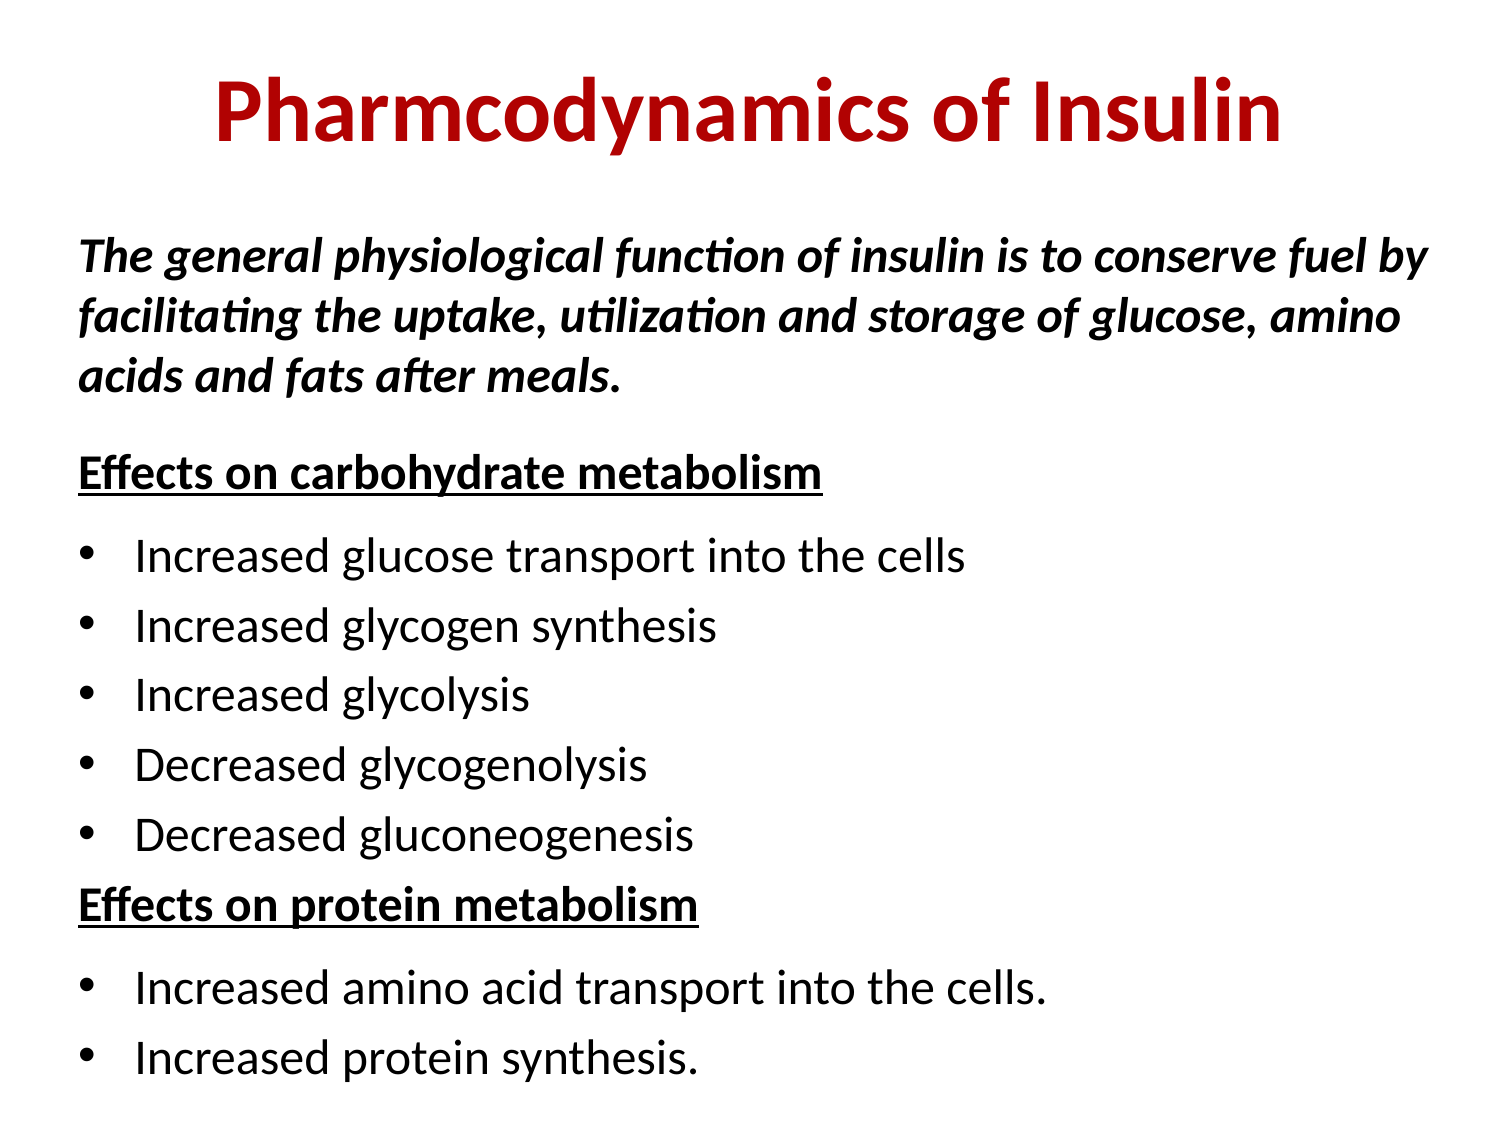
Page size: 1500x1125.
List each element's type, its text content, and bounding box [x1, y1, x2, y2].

list The general physiological function of insulin is to conserve fuel by facilitating the uptake, utilization and storage of glucose, amino acids and fats after meals. Effects on carbohydrate metabolism Increased glucose transport into the cells Increased glycogen synthesis Increased glycolysis Decreased glycogenolysis Decreased gluconeogenesis Effects on protein metabolism Increased amino acid transport into the cells. Increased protein synthesis. [63, 214, 1471, 1106]
title Pharmcodynamics of Insulin [75, 21, 1425, 188]
